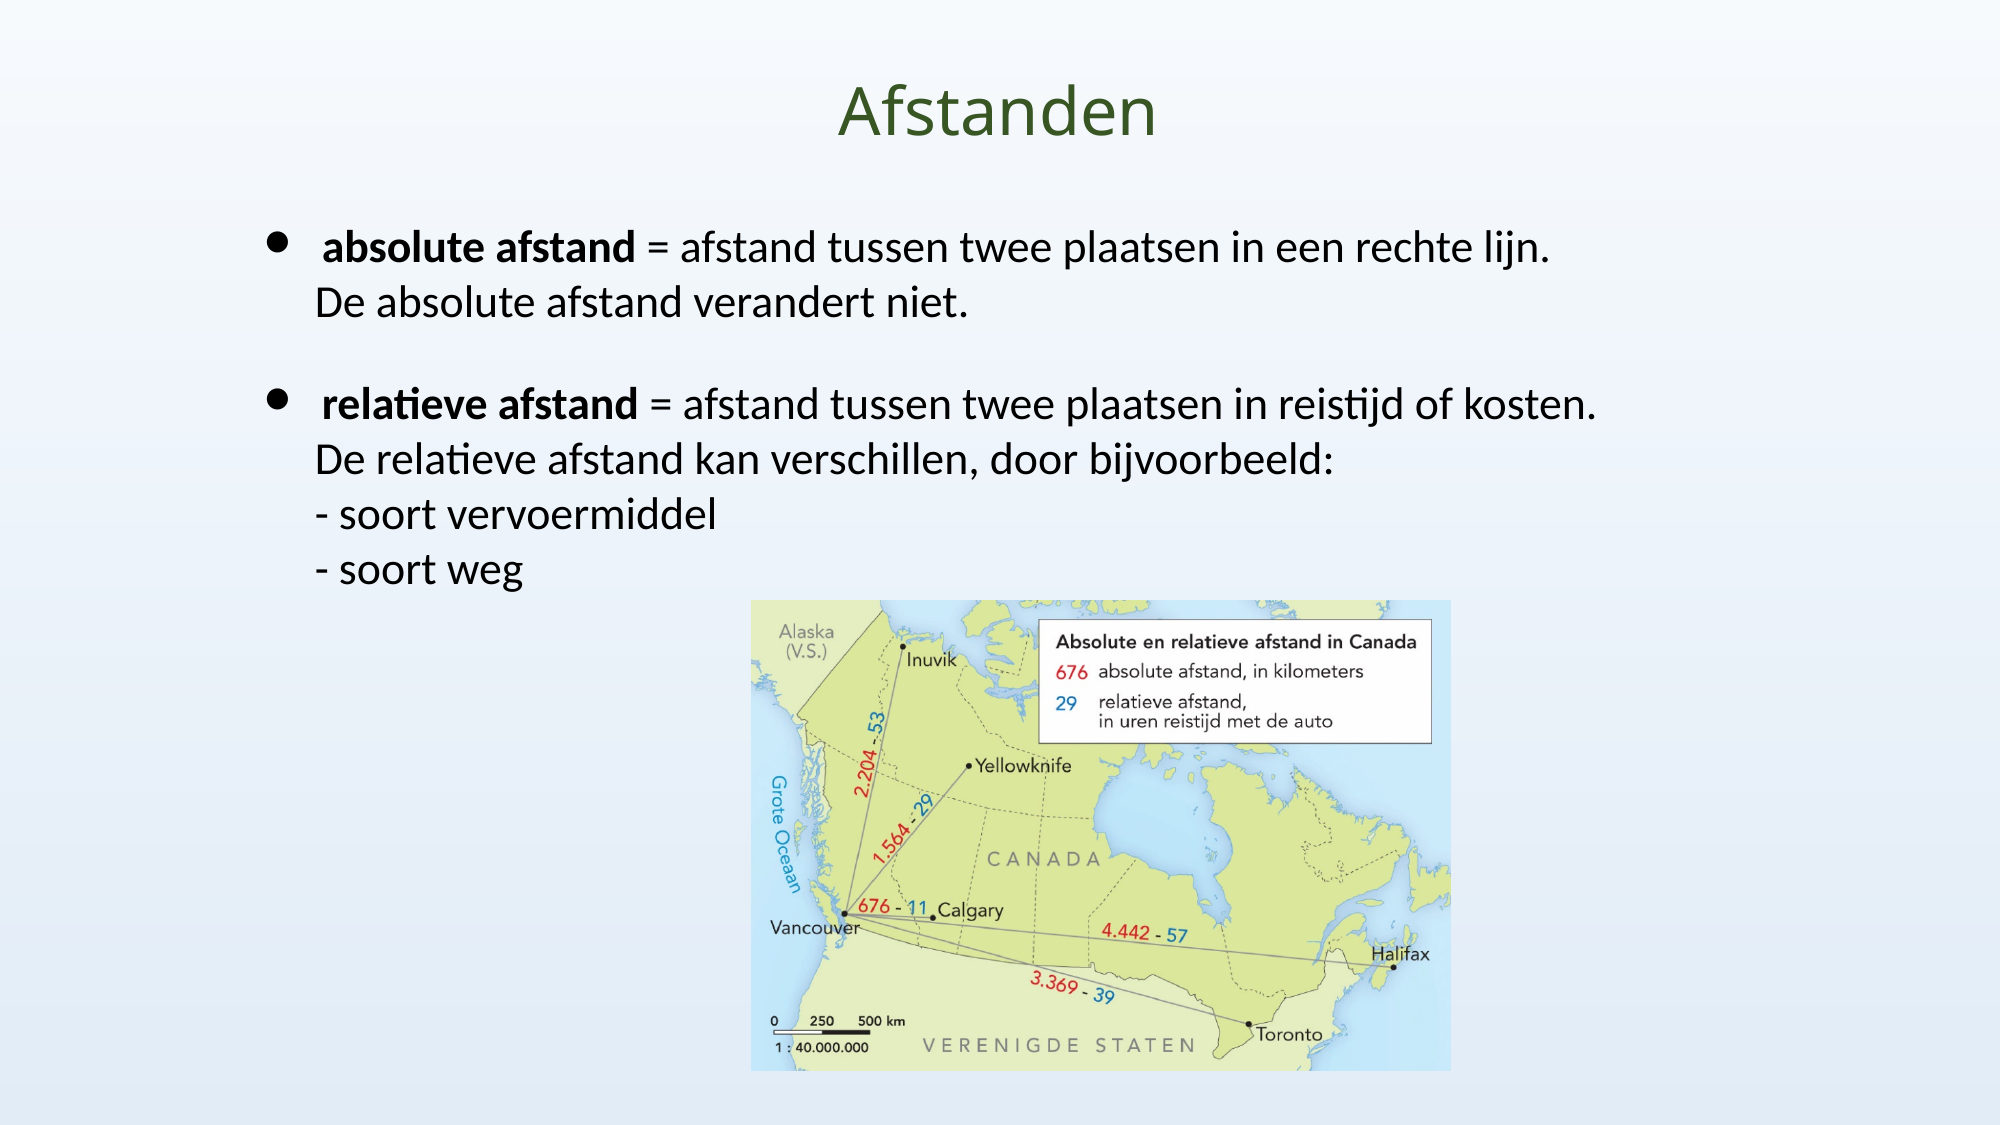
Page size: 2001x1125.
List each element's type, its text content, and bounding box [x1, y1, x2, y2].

picture [751, 600, 1451, 1071]
title Afstanden [249, 54, 1749, 173]
text_box relatieve afstand = afstand tussen twee plaatsen in reistijd of kosten. De relatieve afstand kan verschillen, door bijvoorbeeld: - soort vervoermiddel - soort weg [249, 366, 1708, 655]
text_box absolute afstand = afstand tussen twee plaatsen in een rechte lijn. De absolute afstand verandert niet. [249, 209, 1708, 334]
